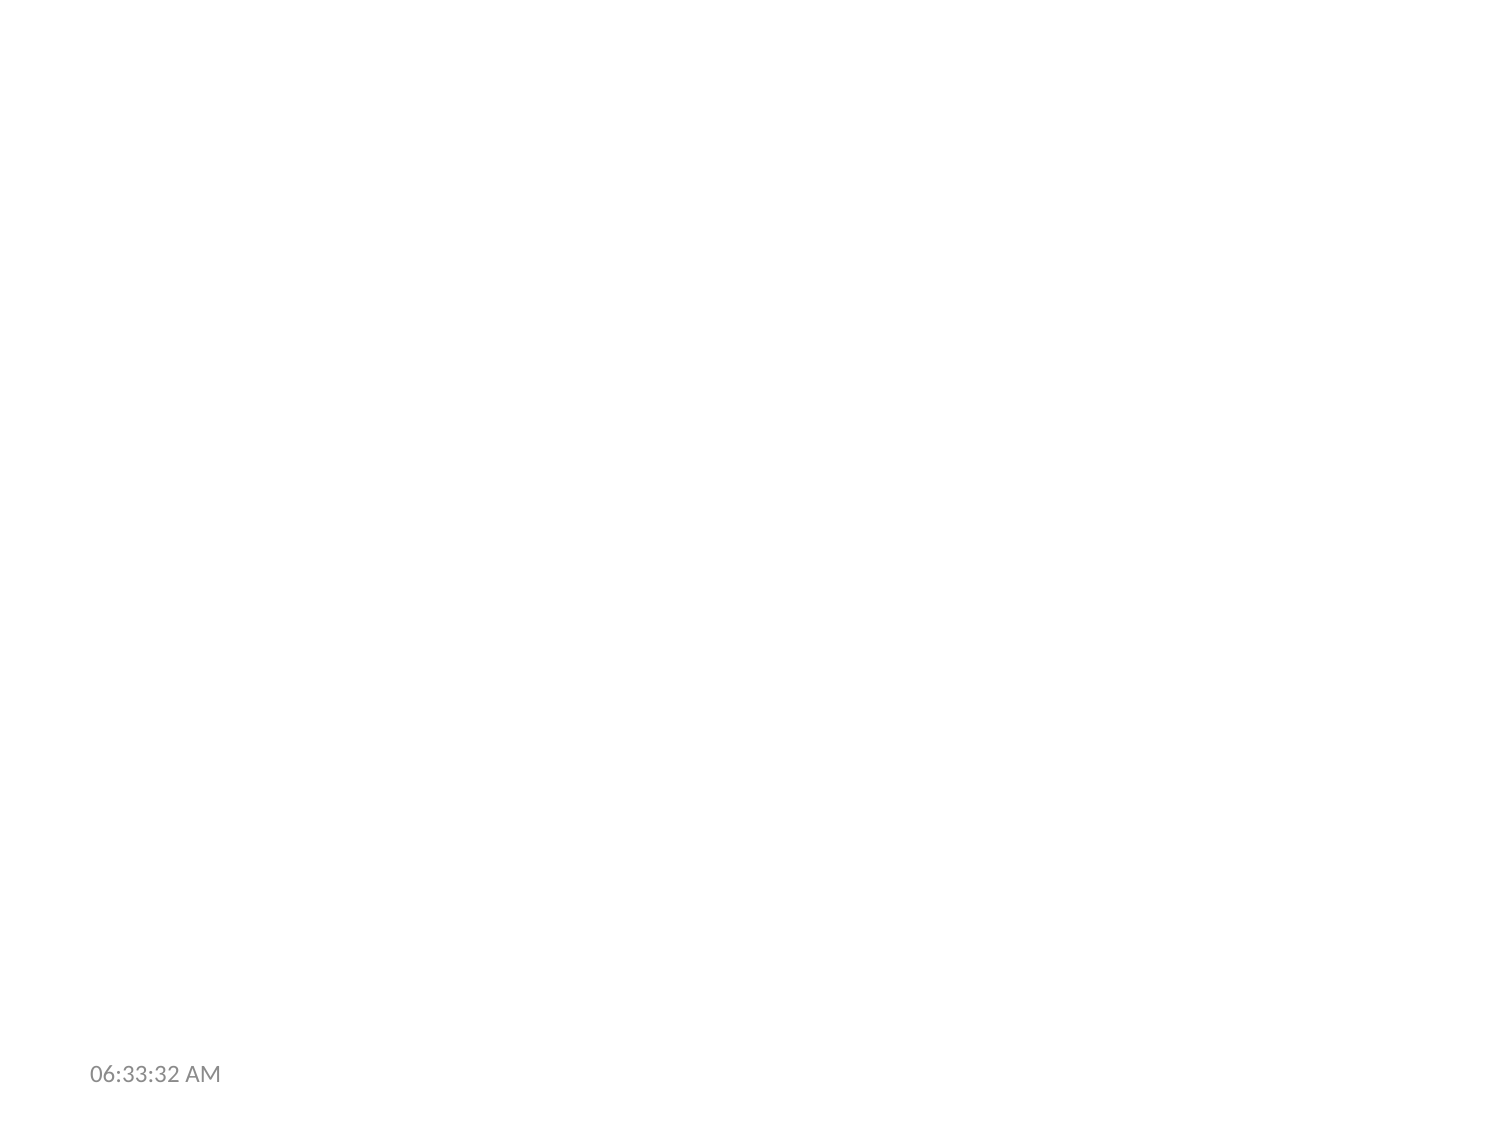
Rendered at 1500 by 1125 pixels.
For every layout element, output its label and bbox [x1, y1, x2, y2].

slide_number [75, 1042, 425, 1103]
